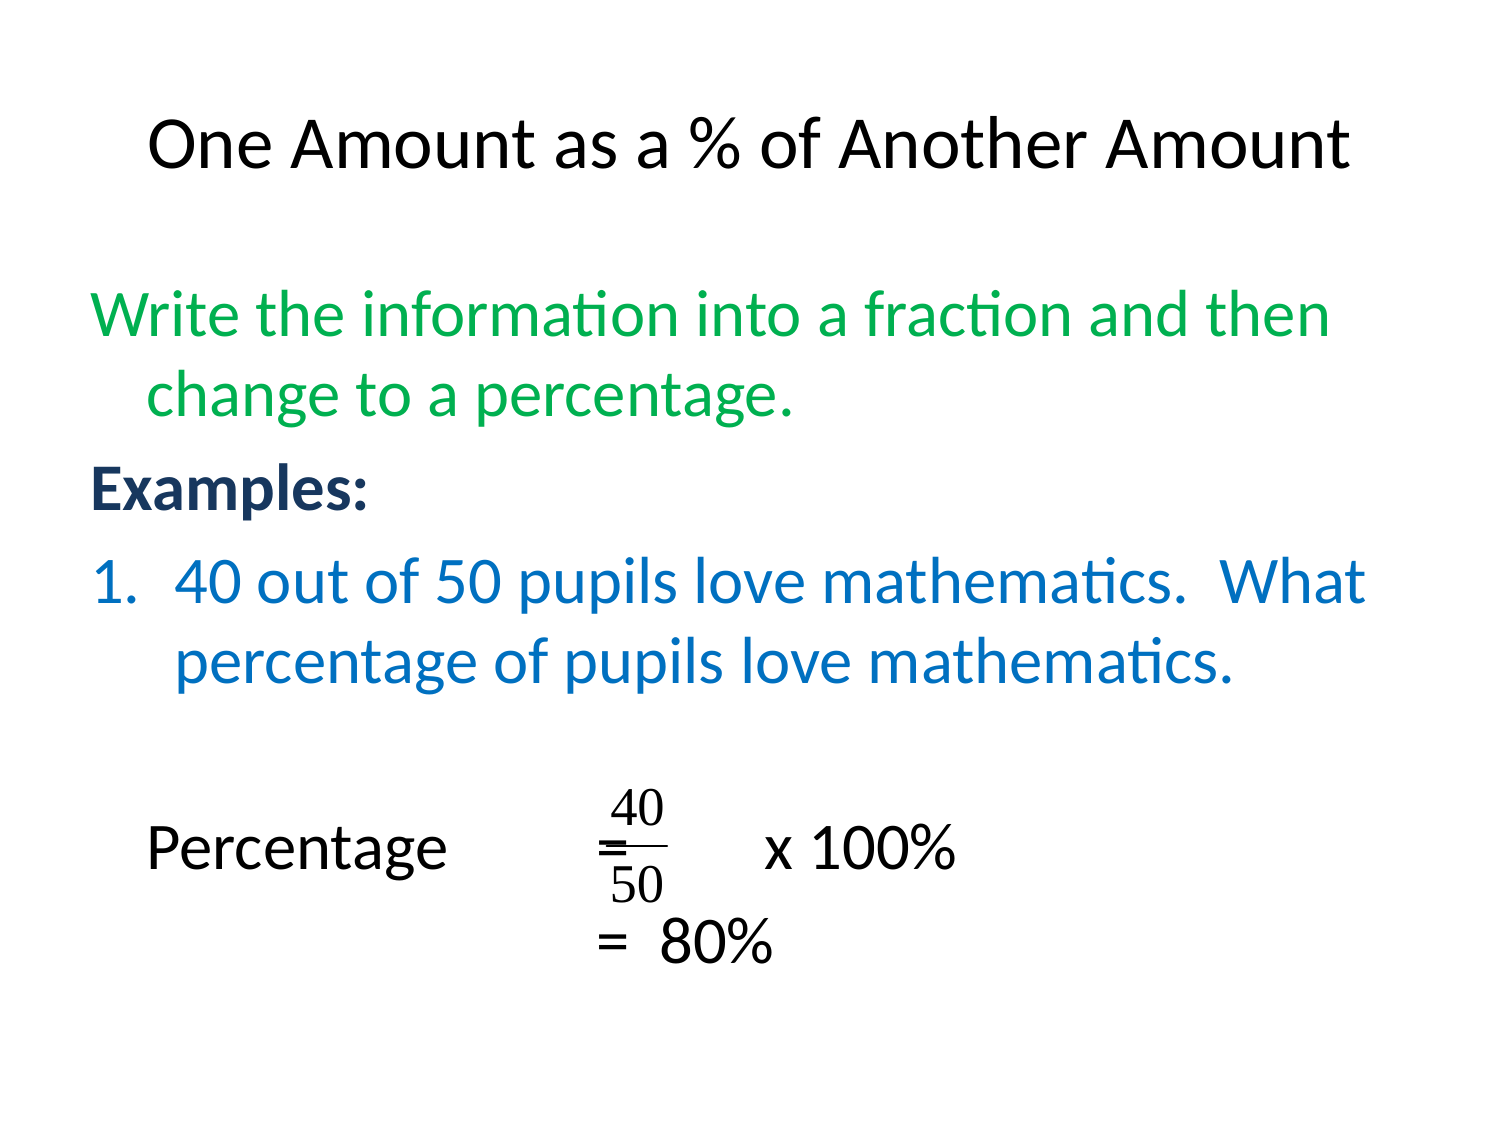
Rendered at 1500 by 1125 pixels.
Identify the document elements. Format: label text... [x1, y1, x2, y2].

title One Amount as a % of Another Amount [75, 45, 1425, 233]
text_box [597, 773, 680, 915]
list Write the information into a fraction and then change to a percentage. Examples: 40 out of 50 pupils love mathematics. What percentage of pupils love mathematics. Percentage = x 100% = 80% [75, 262, 1425, 1005]
